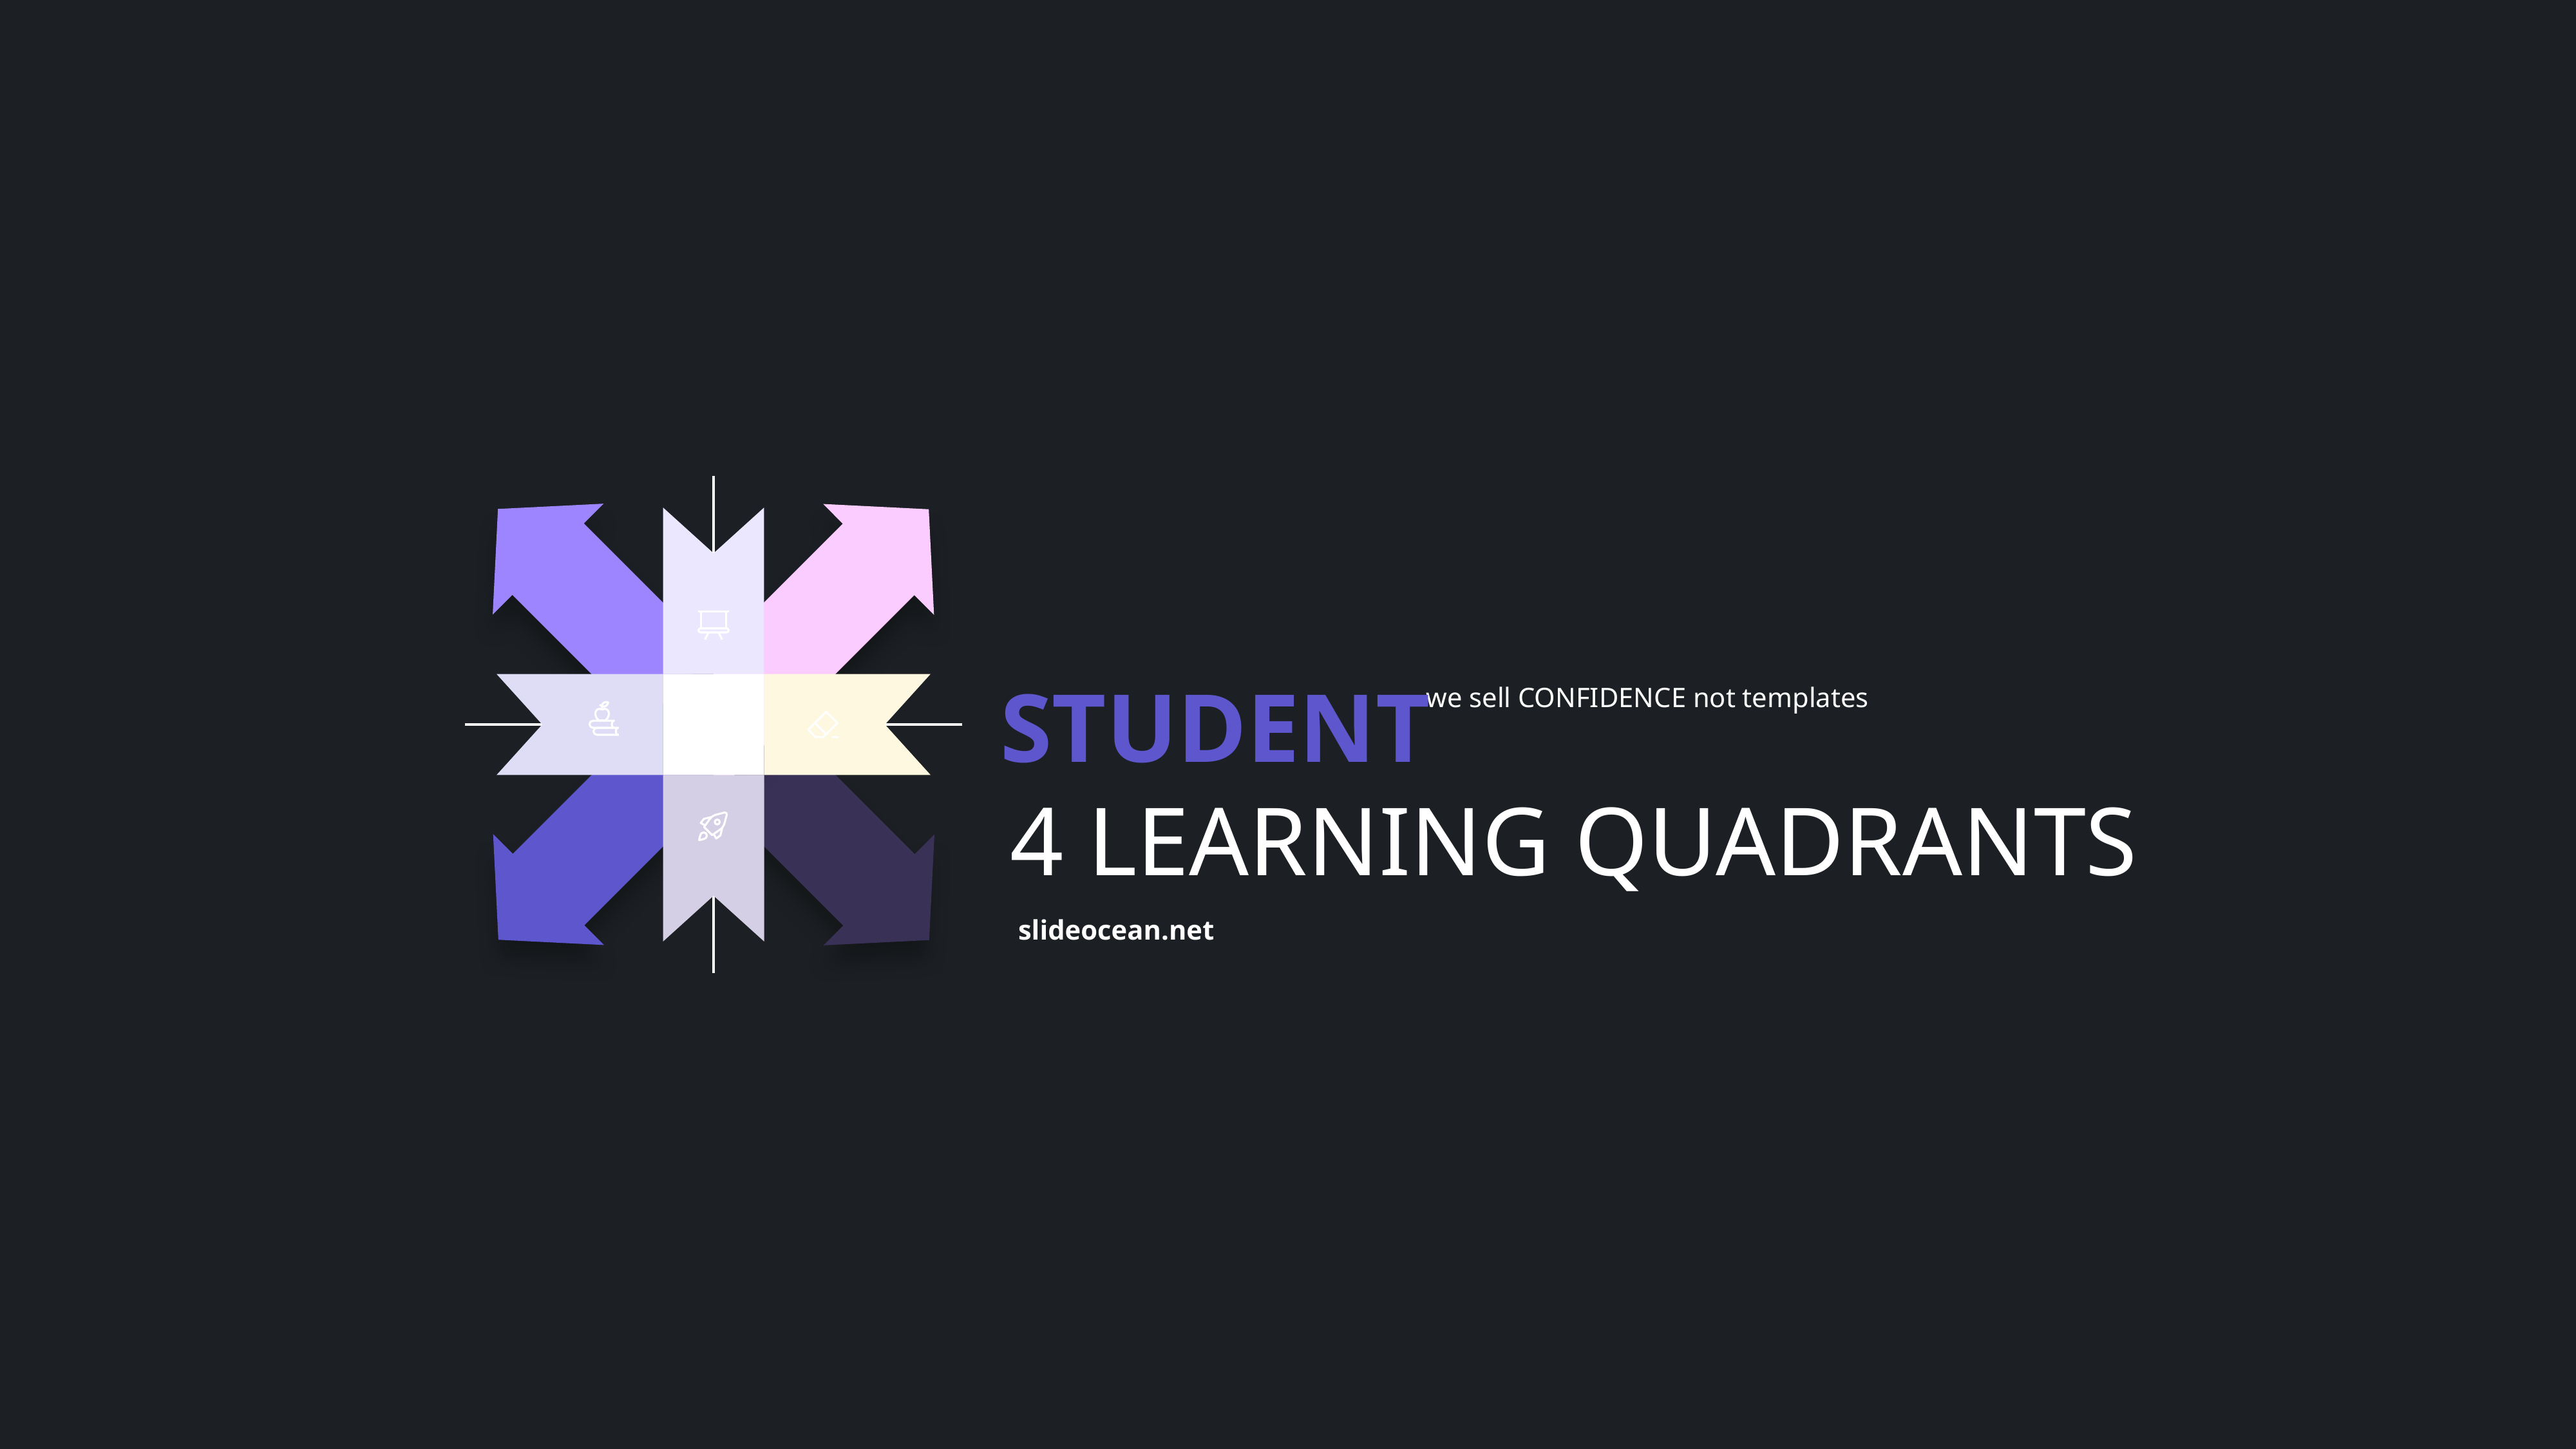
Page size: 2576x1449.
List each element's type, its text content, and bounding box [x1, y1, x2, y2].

text_box 4 LEARNING QUADRANTS [1000, 777, 2148, 900]
text_box STUDENT [990, 663, 1440, 786]
text_box slideocean.net [1009, 908, 1224, 951]
text_box we sell CONFIDENCE not templates [1440, 676, 1879, 718]
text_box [464, 475, 963, 974]
